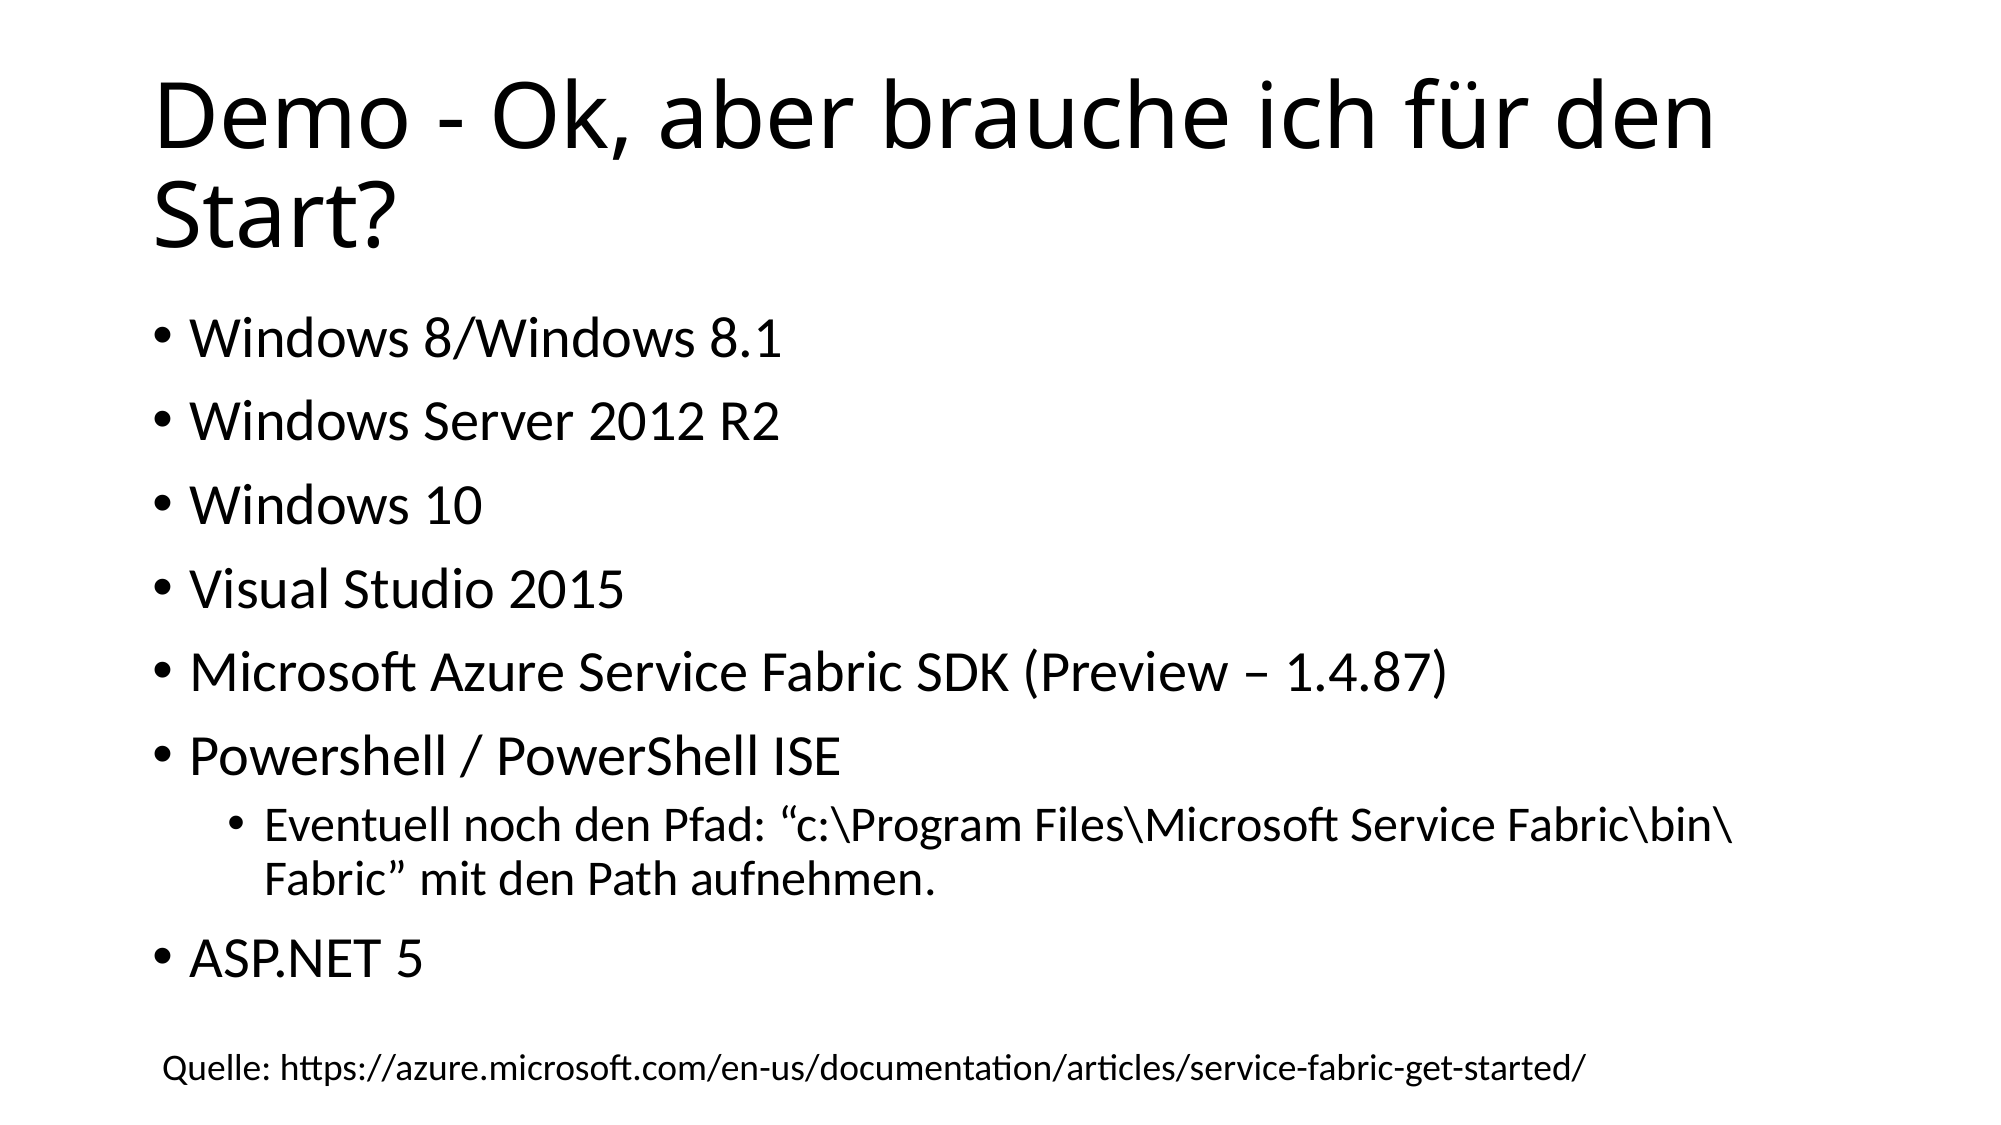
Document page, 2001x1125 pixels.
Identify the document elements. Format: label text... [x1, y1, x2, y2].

title Demo - Ok, aber brauche ich für den Start? [137, 59, 1863, 278]
list Windows 8/Windows 8.1 Windows Server 2012 R2 Windows 10 Visual Studio 2015 Microsoft Azure Service Fabric SDK (Preview – 1.4.87) Powershell / PowerShell ISE Eventuell noch den Pfad: “c:\Program Files\Microsoft Service Fabric\bin\Fabric” mit den Path aufnehmen. ASP.NET 5 [137, 299, 1863, 1014]
text_box Quelle: https://azure.microsoft.com/en-us/documentation/articles/service-fabric-get-started/ [147, 1035, 1603, 1096]
